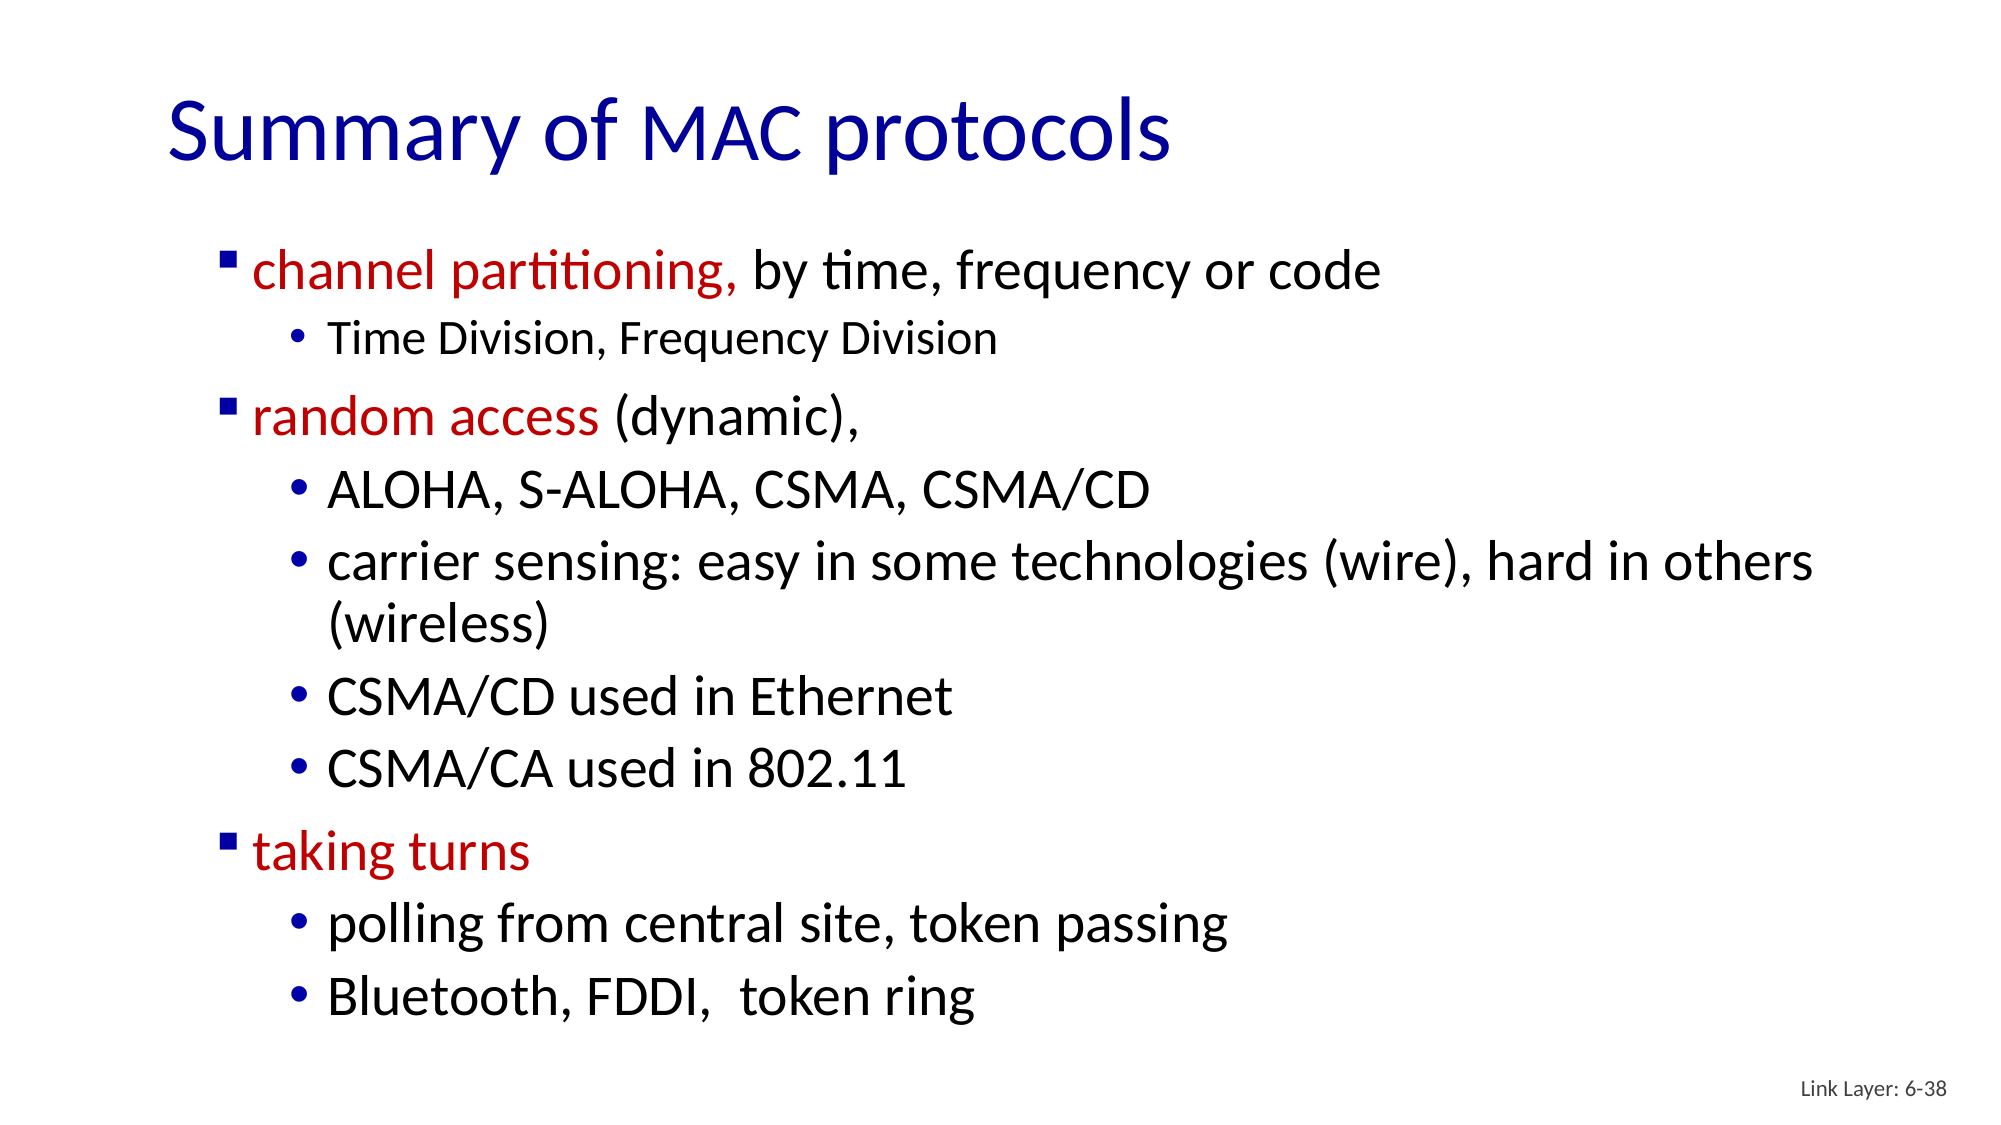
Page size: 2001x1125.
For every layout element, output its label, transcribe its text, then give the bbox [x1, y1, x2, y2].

slide_number Link Layer: 6-38 [1512, 1056, 1963, 1117]
title Summary of MAC protocols [131, 57, 1857, 205]
text_box channel partitioning, by time, frequency or code Time Division, Frequency Division random access (dynamic), ALOHA, S-ALOHA, CSMA, CSMA/CD carrier sensing: easy in some technologies (wire), hard in others (wireless) CSMA/CD used in Ethernet CSMA/CA used in 802.11 taking turns polling from central site, token passing Bluetooth, FDDI, token ring [199, 232, 1937, 1037]
